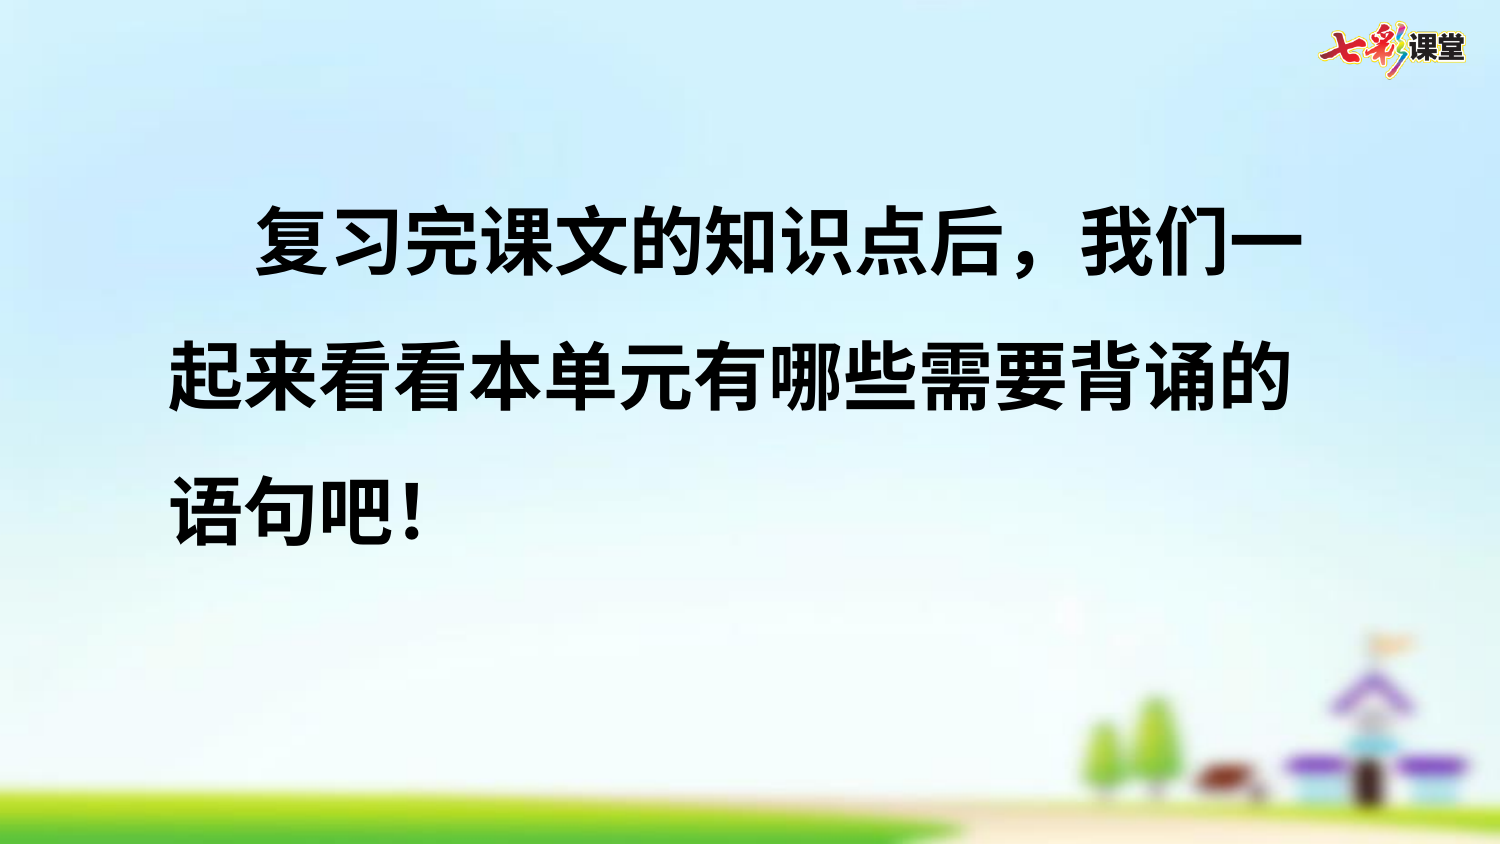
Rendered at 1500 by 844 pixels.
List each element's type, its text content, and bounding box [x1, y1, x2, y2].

text_box 复习完课文的知识点后，我们一起来看看本单元有哪些需要背诵的语句吧！ [153, 142, 1347, 562]
picture [0, 0, 1500, 844]
